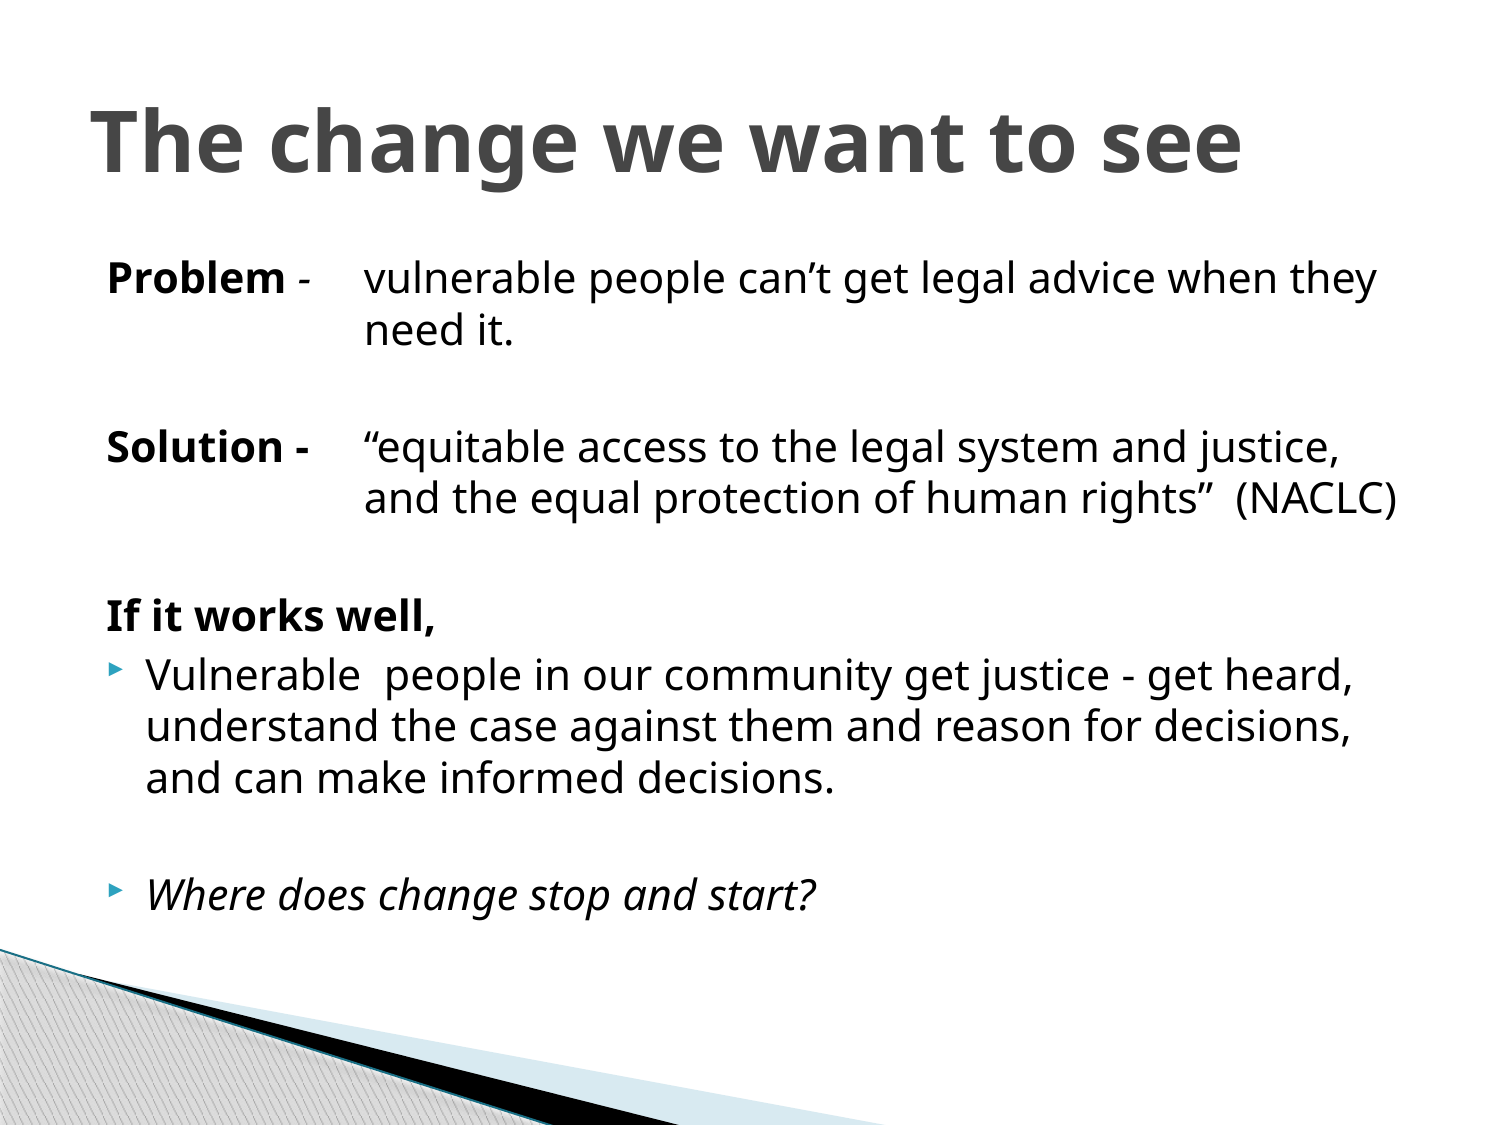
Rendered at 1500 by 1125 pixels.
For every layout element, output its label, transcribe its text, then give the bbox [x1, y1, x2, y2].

title The change we want to see [75, 45, 1425, 233]
list Problem - vulnerable people can’t get legal advice when they need it. Solution - “equitable access to the legal system and justice, and the equal protection of human rights” (NACLC) If it works well, Vulnerable people in our community get justice - get heard, understand the case against them and reason for decisions, and can make informed decisions. Where does change stop and start? [75, 243, 1425, 986]
